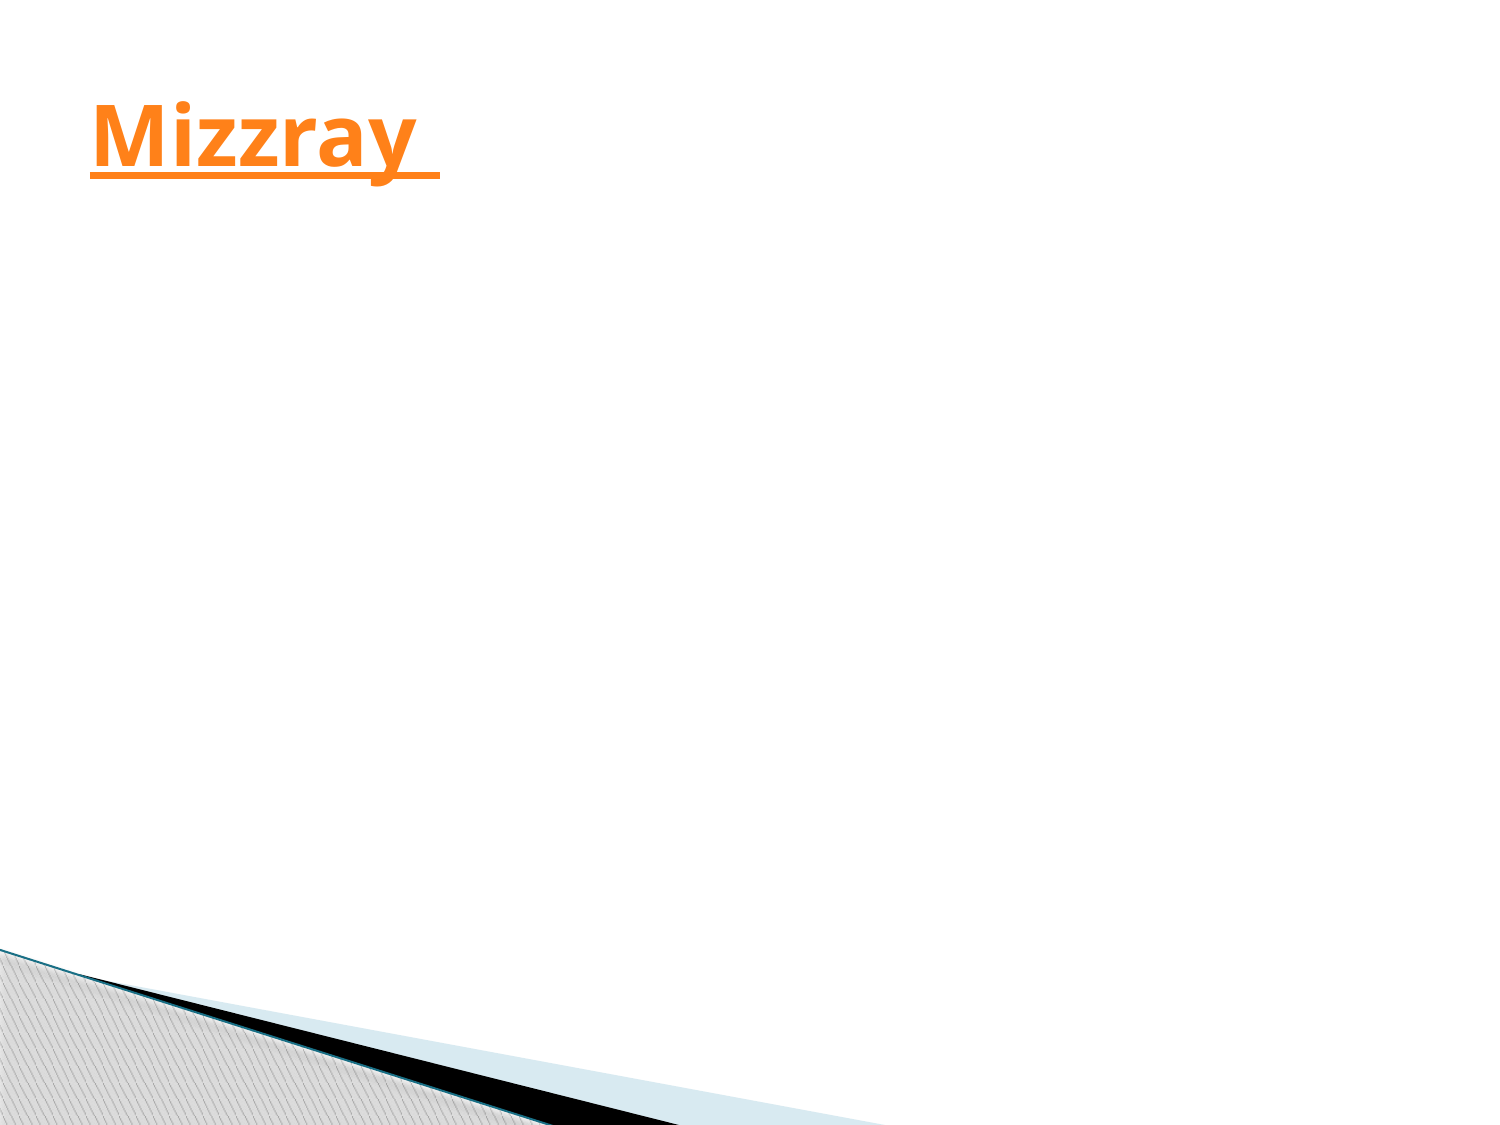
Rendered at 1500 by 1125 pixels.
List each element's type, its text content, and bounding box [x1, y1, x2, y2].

title Mizzray [75, 45, 1425, 233]
